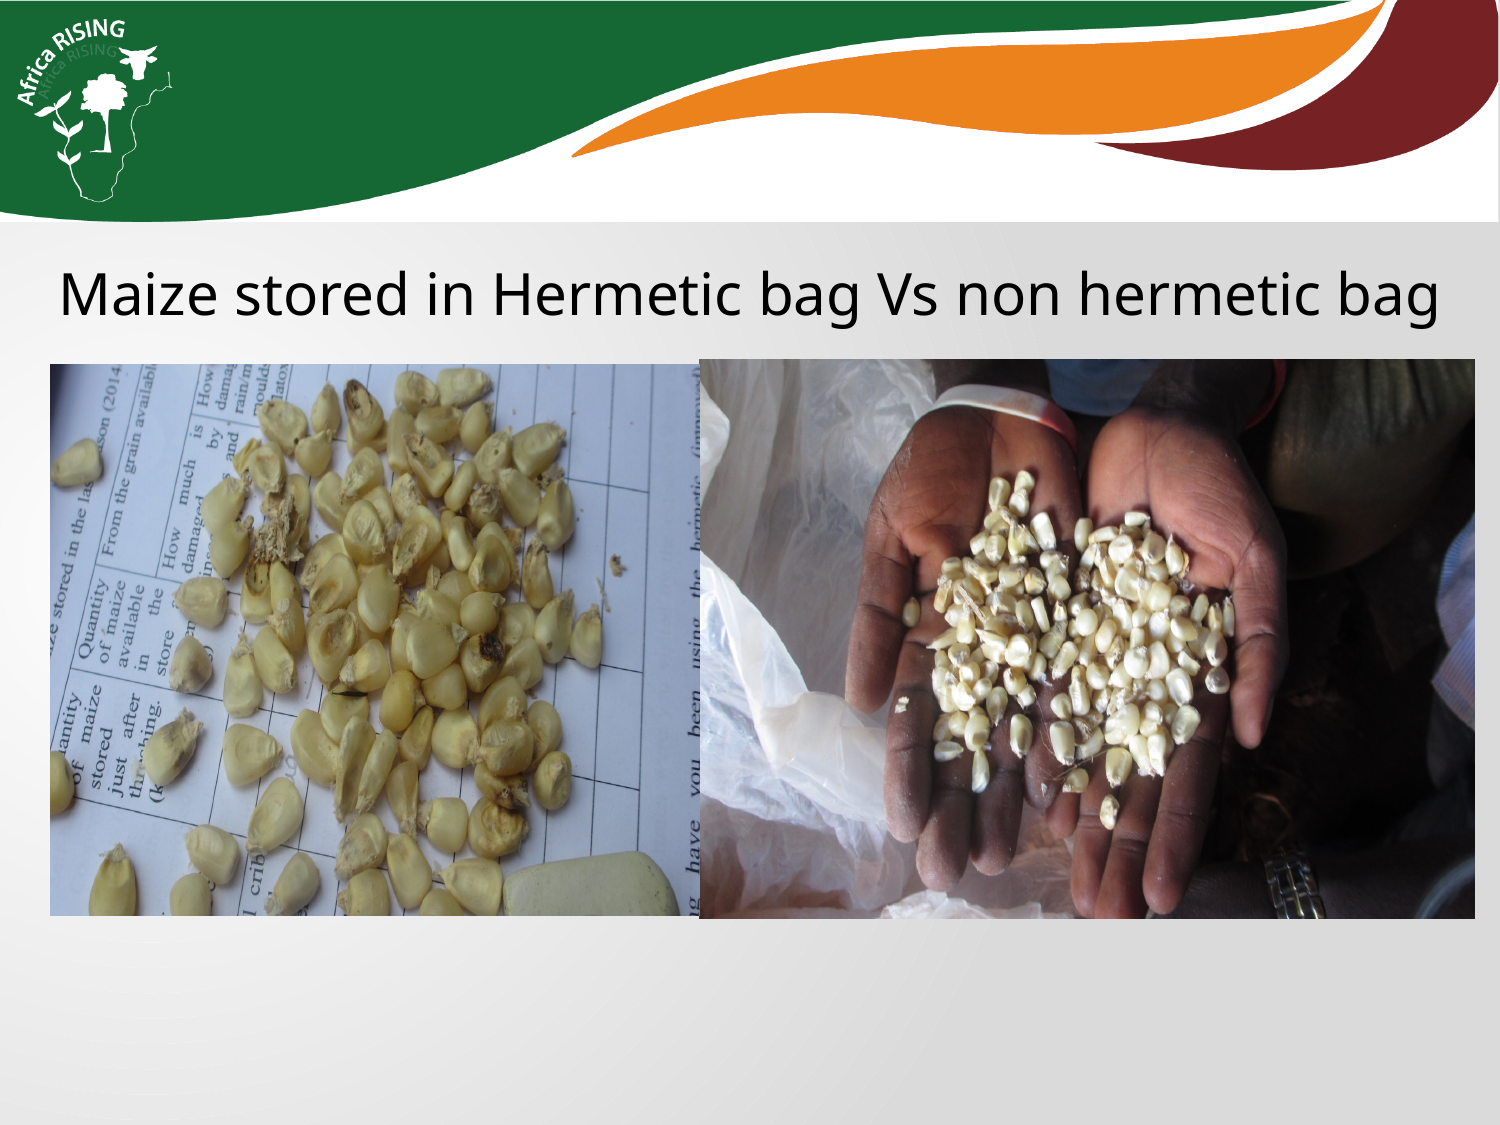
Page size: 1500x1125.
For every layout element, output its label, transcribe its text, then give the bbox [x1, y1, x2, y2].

list Maize stored in Hermetic bag Vs non hermetic bag [24, 249, 1463, 1000]
picture [49, 359, 1476, 920]
picture [0, 0, 1499, 222]
